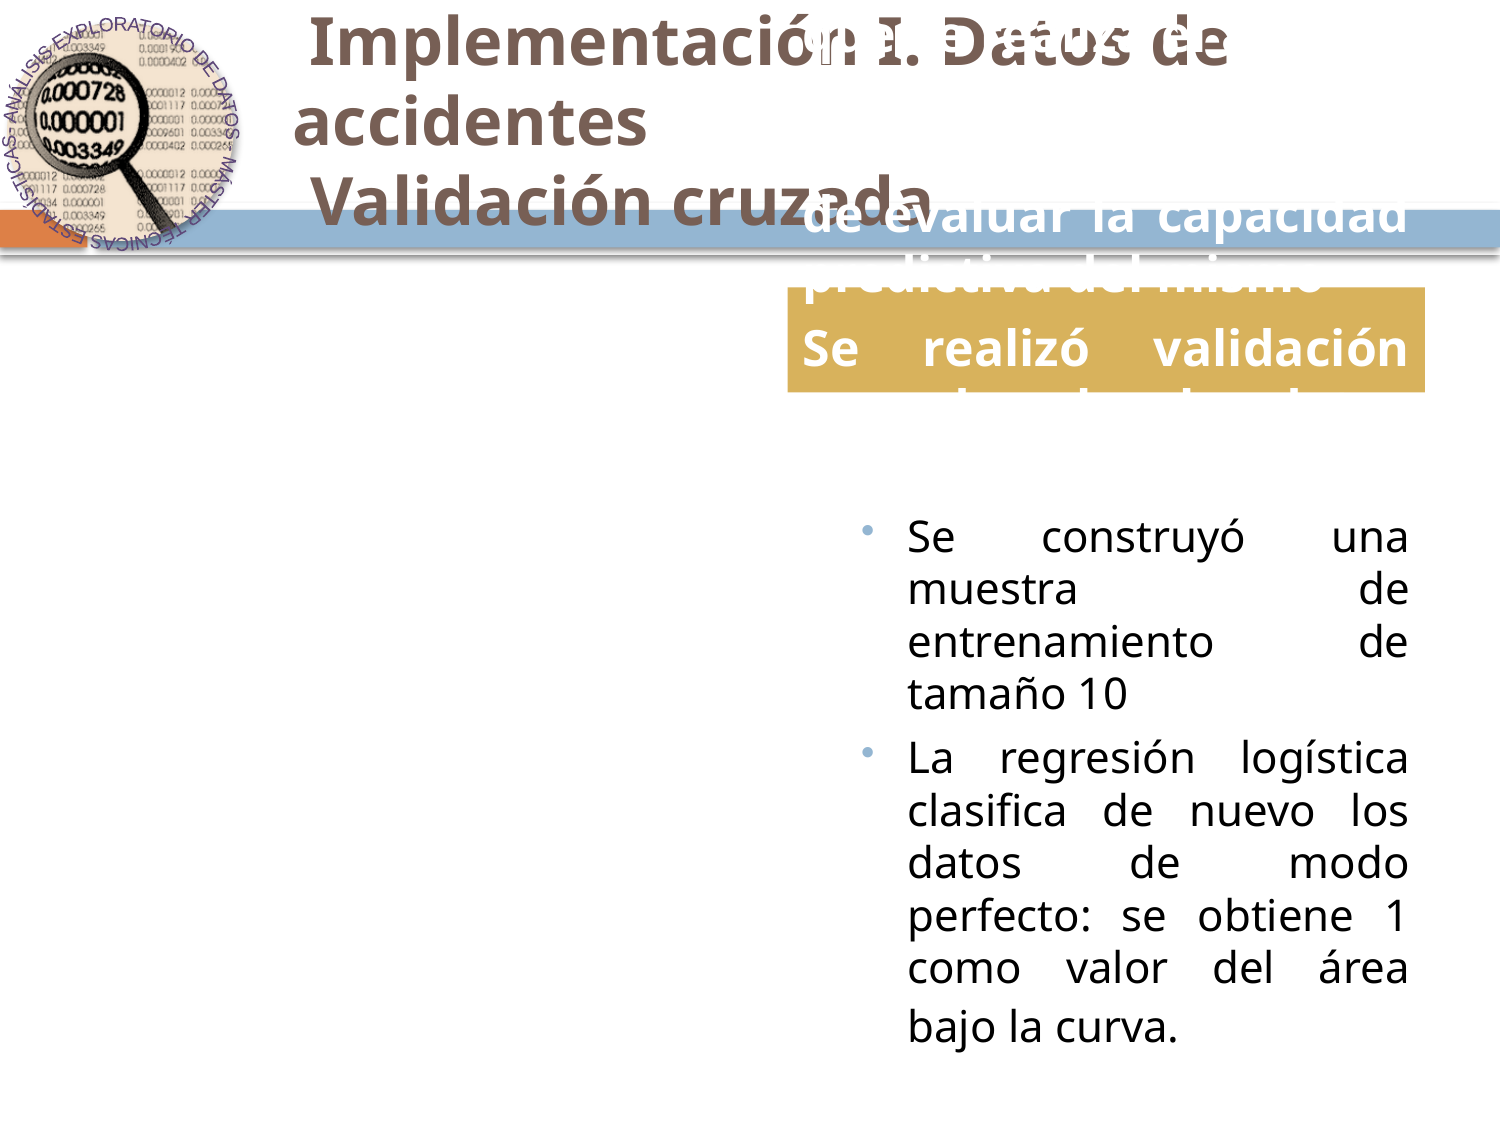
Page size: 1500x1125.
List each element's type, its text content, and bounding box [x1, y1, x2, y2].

list Validación cruzada en regresión logística: Con la validación cruzada dividimos la muestra de datos en subconjuntos de modo que se realiza el análisis en cada una de esas submuestras con el fin de evaluar la capacidad predictiva del mismo Se realizó validación cruzada sobre las datos de nuestro problema: Se construyó una muestra de entrenamiento de tamaño 10 La regresión logística clasifica de nuevo los datos de modo perfecto: se obtiene 1 como valor del área bajo la curva. [787, 287, 1426, 393]
title Implementación I. Datos de accidentes Validación cruzada [277, 37, 1438, 201]
